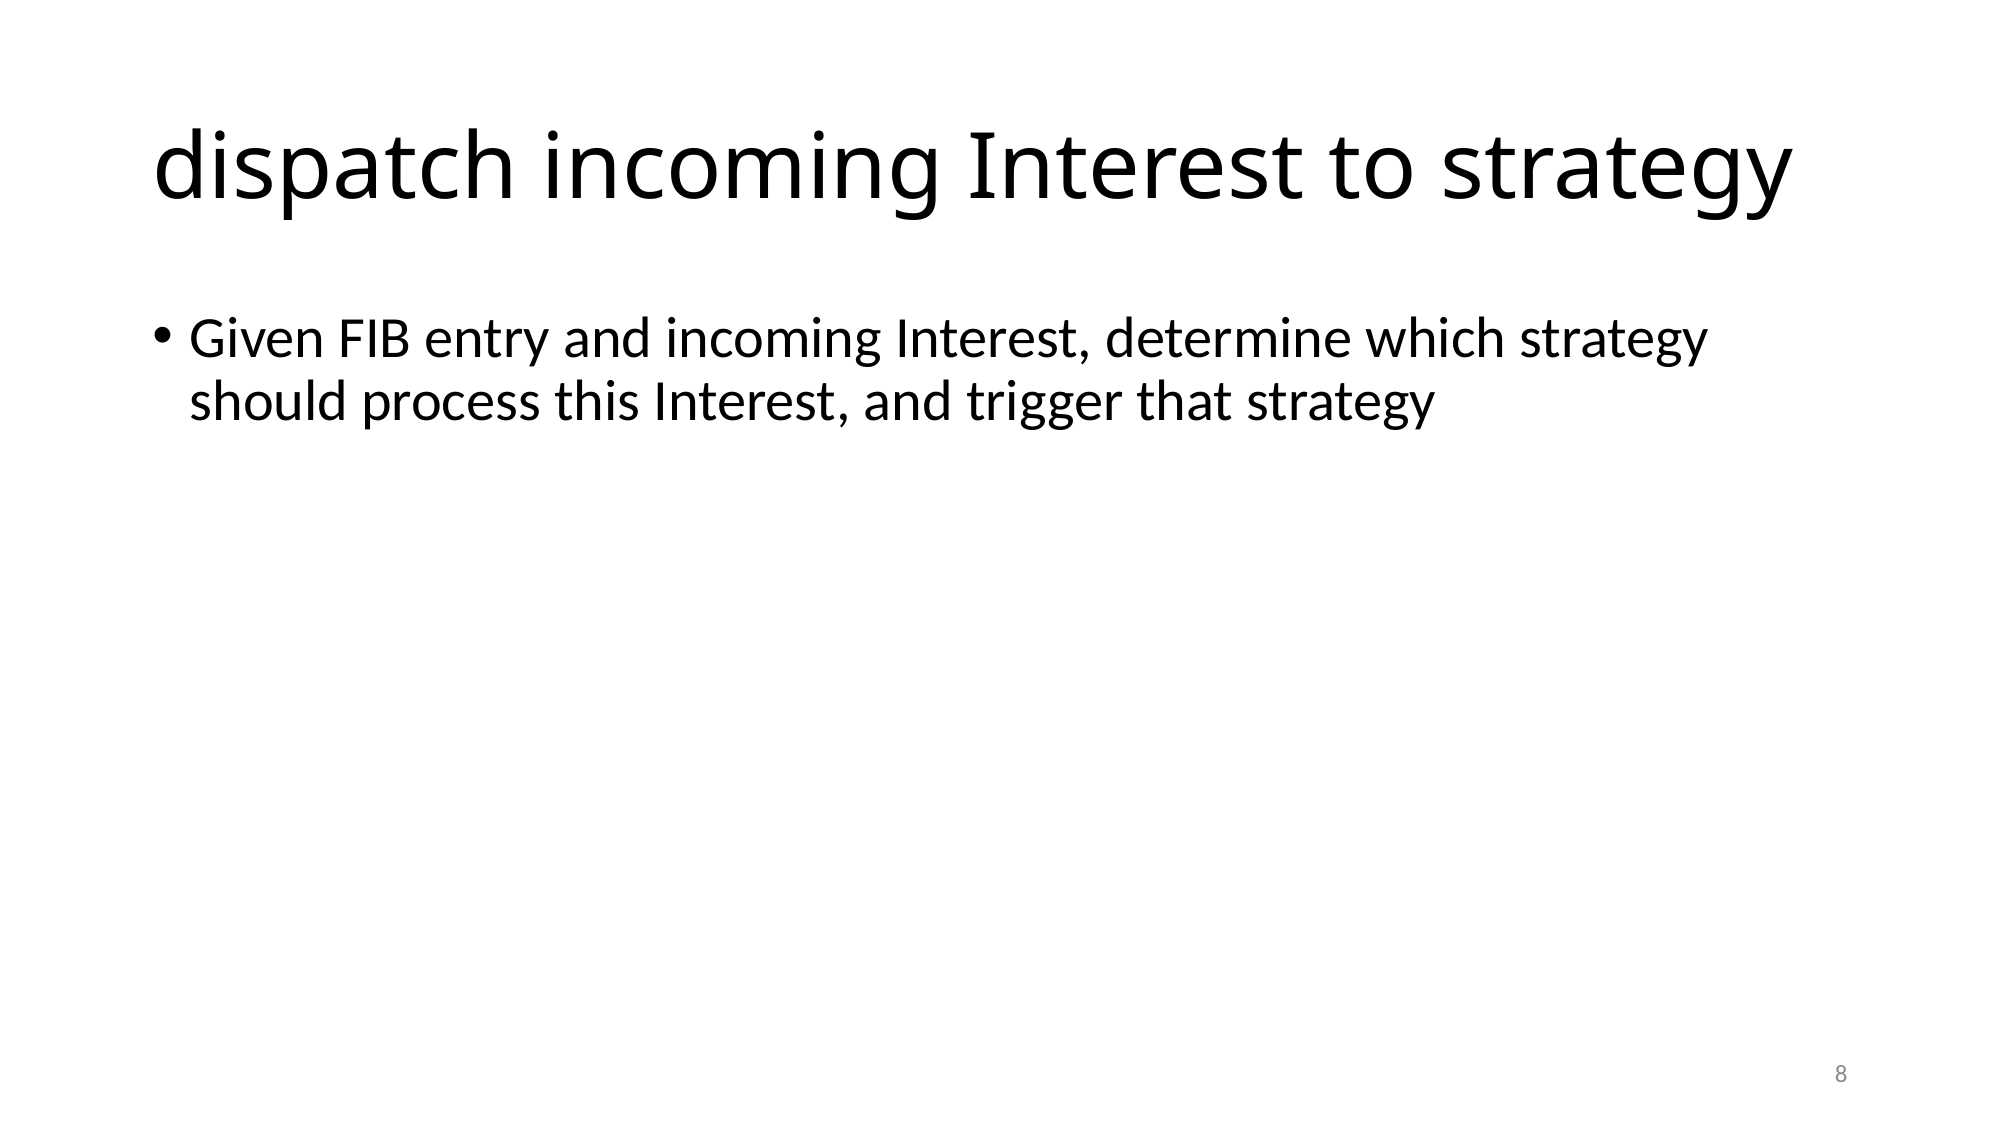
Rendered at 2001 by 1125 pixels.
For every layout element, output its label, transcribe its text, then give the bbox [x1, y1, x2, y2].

title dispatch incoming Interest to strategy [137, 59, 1863, 278]
list Given FIB entry and incoming Interest, determine which strategy should process this Interest, and trigger that strategy [137, 299, 1863, 1014]
slide_number 8 [1412, 1042, 1863, 1103]
